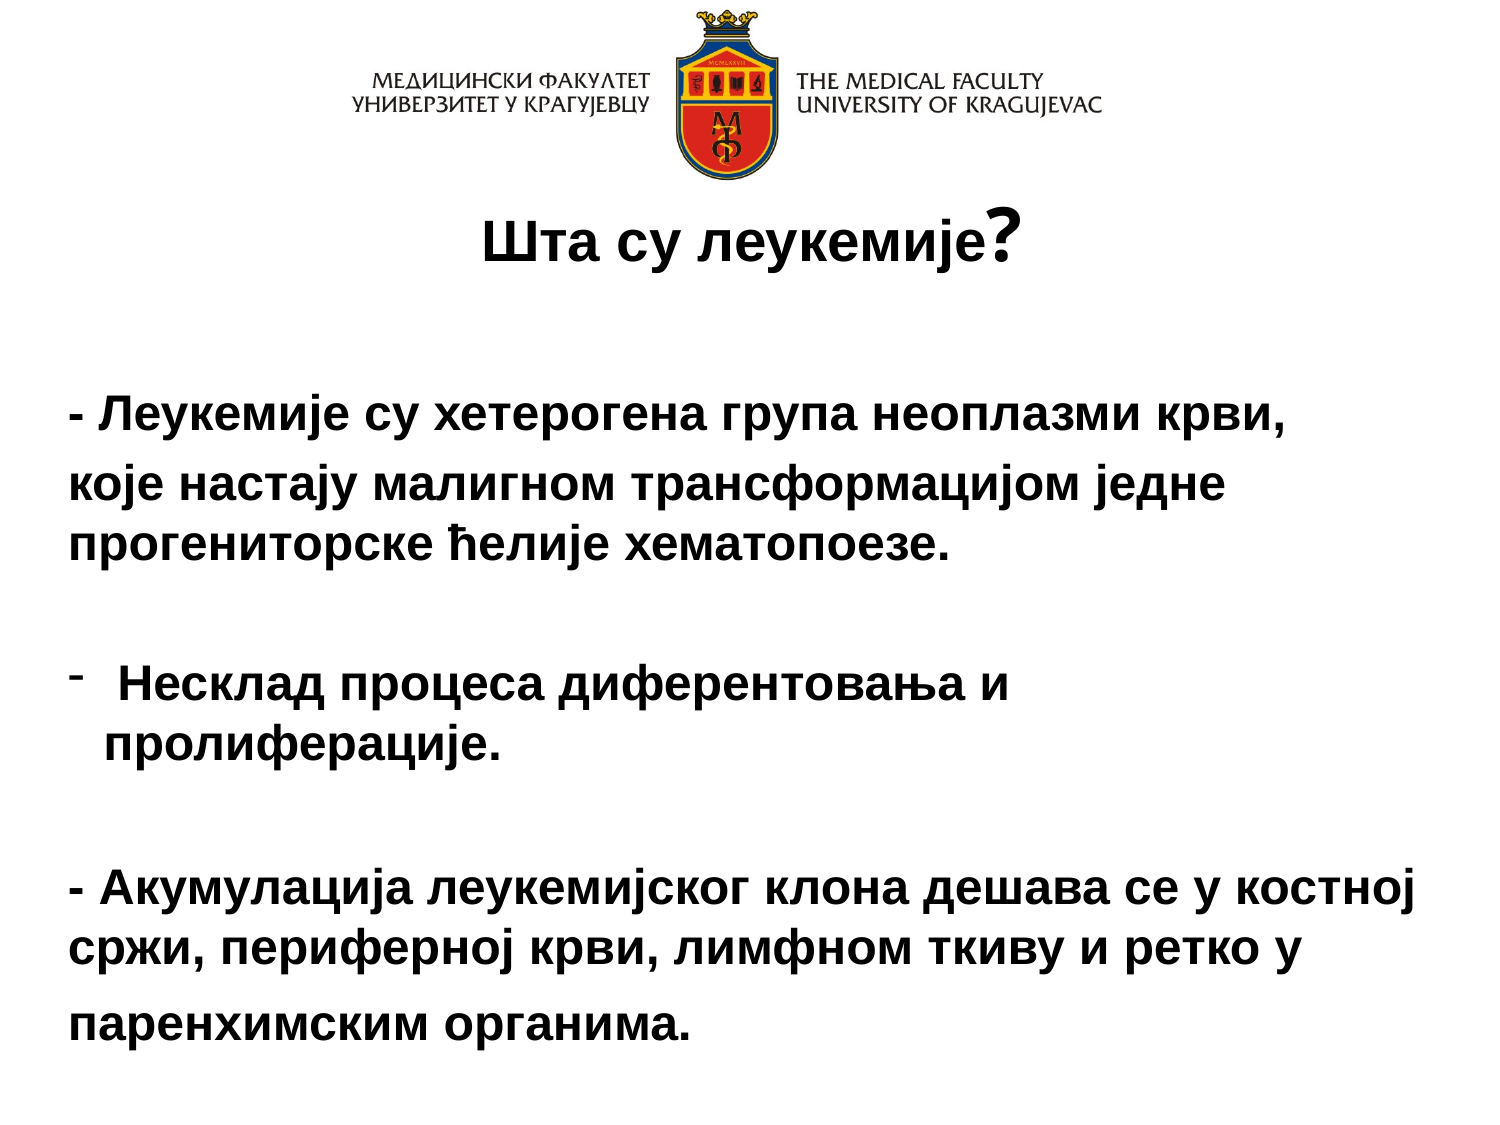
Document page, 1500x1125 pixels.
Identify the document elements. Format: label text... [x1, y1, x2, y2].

picture [328, 0, 1125, 137]
text_box Шта су леукемије? [76, 137, 1427, 325]
text_box - Леукемије су хетерогена група неоплазми крви, које настају малигном трансформацијом једне прогениторске ћелије хематопоезе. Несклад процеса диферентовања и пролиферације. - Акумулација леукемијског клона дешава се у костној сржи, периферној крви, лимфном ткиву и ретко у паренхимским органима. [53, 373, 1434, 1125]
